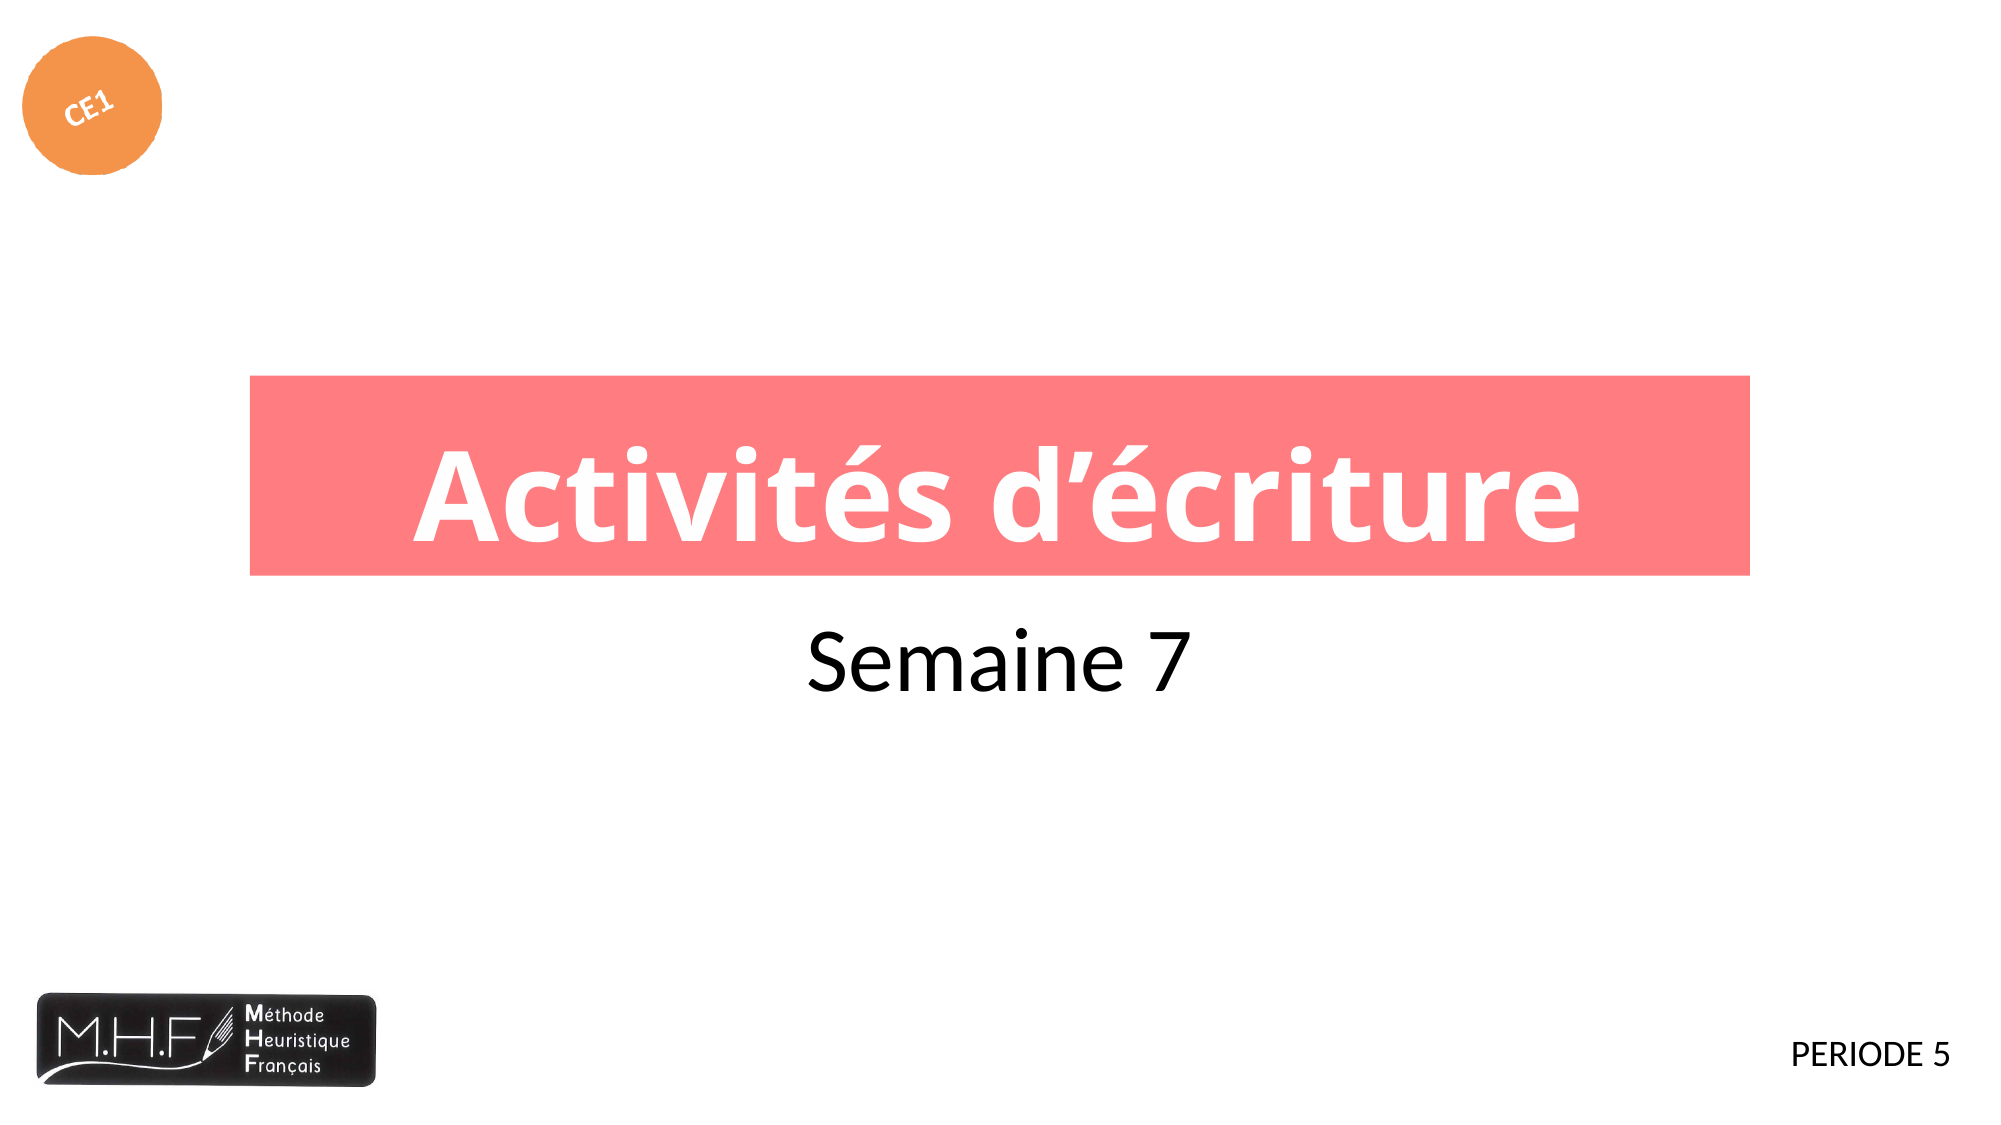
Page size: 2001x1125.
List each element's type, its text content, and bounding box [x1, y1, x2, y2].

subtitle Semaine 7 [249, 604, 1750, 877]
picture [33, 990, 379, 1089]
title Activités d’écriture [249, 375, 1750, 576]
picture [22, 36, 162, 175]
text_box PERIODE 5 [1362, 1021, 1967, 1082]
